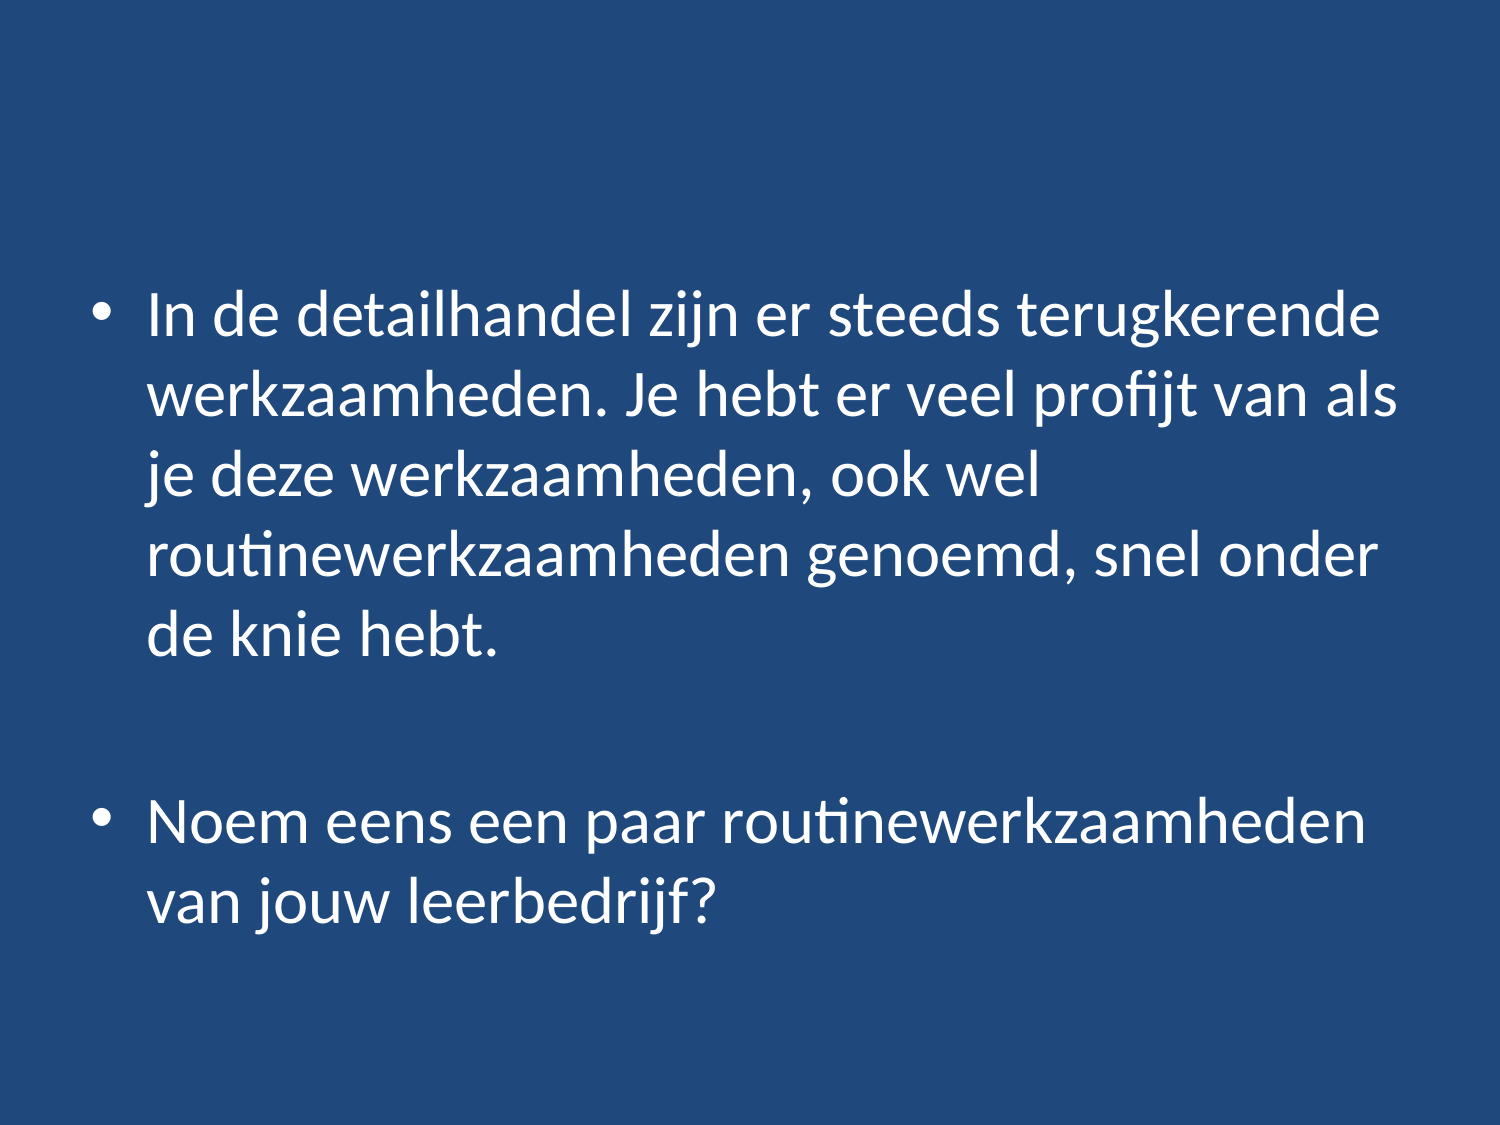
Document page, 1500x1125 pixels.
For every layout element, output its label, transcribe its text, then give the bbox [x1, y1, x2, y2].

list In de detailhandel zijn er steeds terugkerende werkzaamheden. Je hebt er veel profijt van als je deze werkzaamheden, ook wel routinewerkzaamheden genoemd, snel onder de knie hebt. Noem eens een paar routinewerkzaamheden van jouw leerbedrijf? [75, 262, 1425, 1005]
